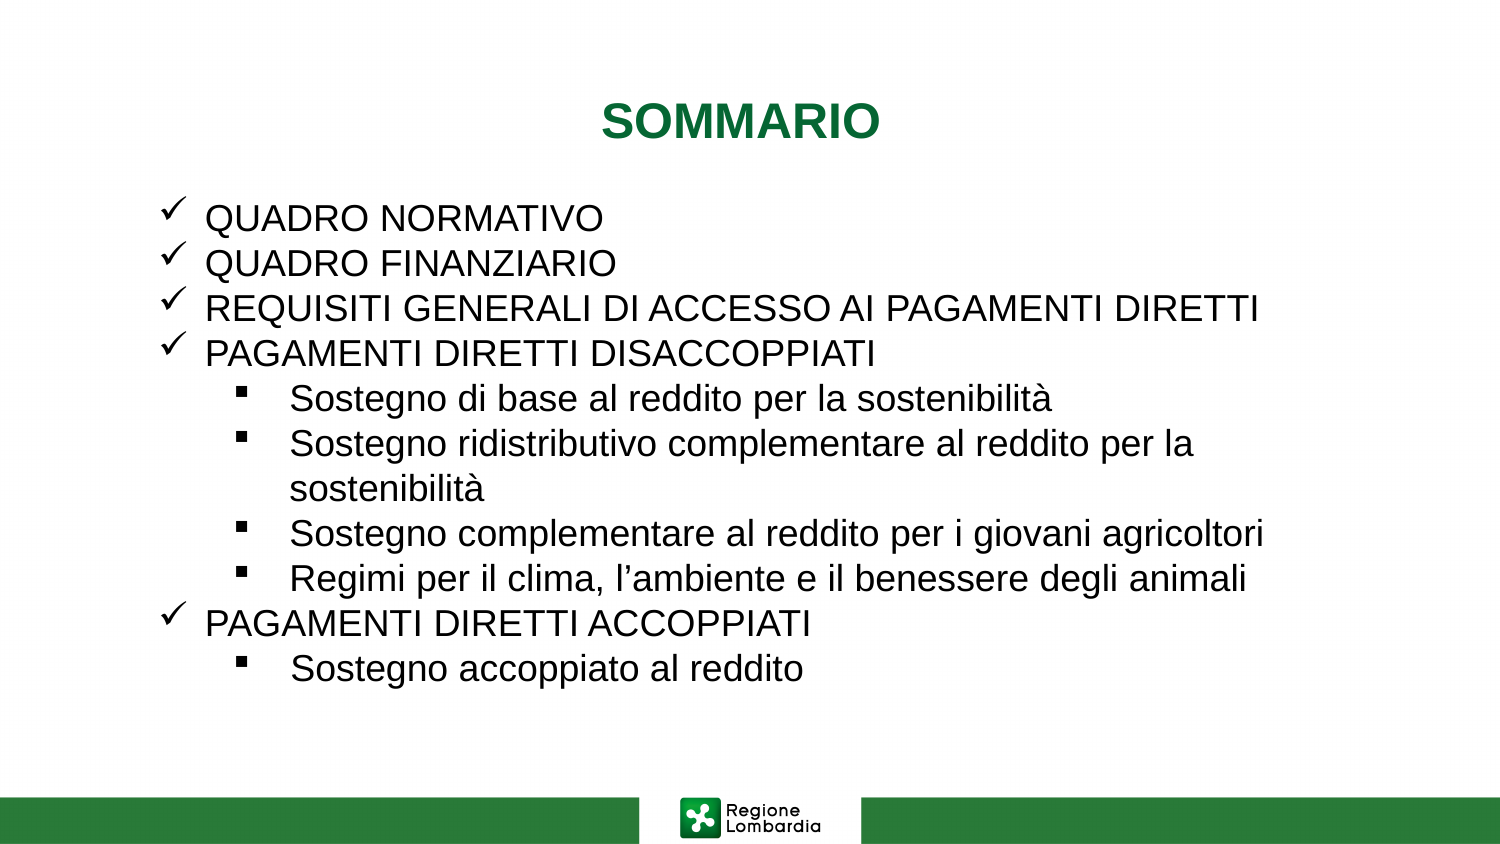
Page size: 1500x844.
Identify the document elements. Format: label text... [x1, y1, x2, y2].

picture [0, 0, 1500, 844]
title SOMMARIO [112, 59, 1388, 169]
subtitle QUADRO NORMATIVO QUADRO FINANZIARIO REQUISITI GENERALI DI ACCESSO AI PAGAMENTI DIRETTI PAGAMENTI DIRETTI DISACCOPPIATI Sostegno di base al reddito per la sostenibilità Sostegno ridistributivo complementare al reddito per la sostenibilità Sostegno complementare al reddito per i giovani agricoltori Regimi per il clima, l’ambiente e il benessere degli animali PAGAMENTI DIRETTI ACCOPPIATI Sostegno accoppiato al reddito [143, 186, 1357, 730]
